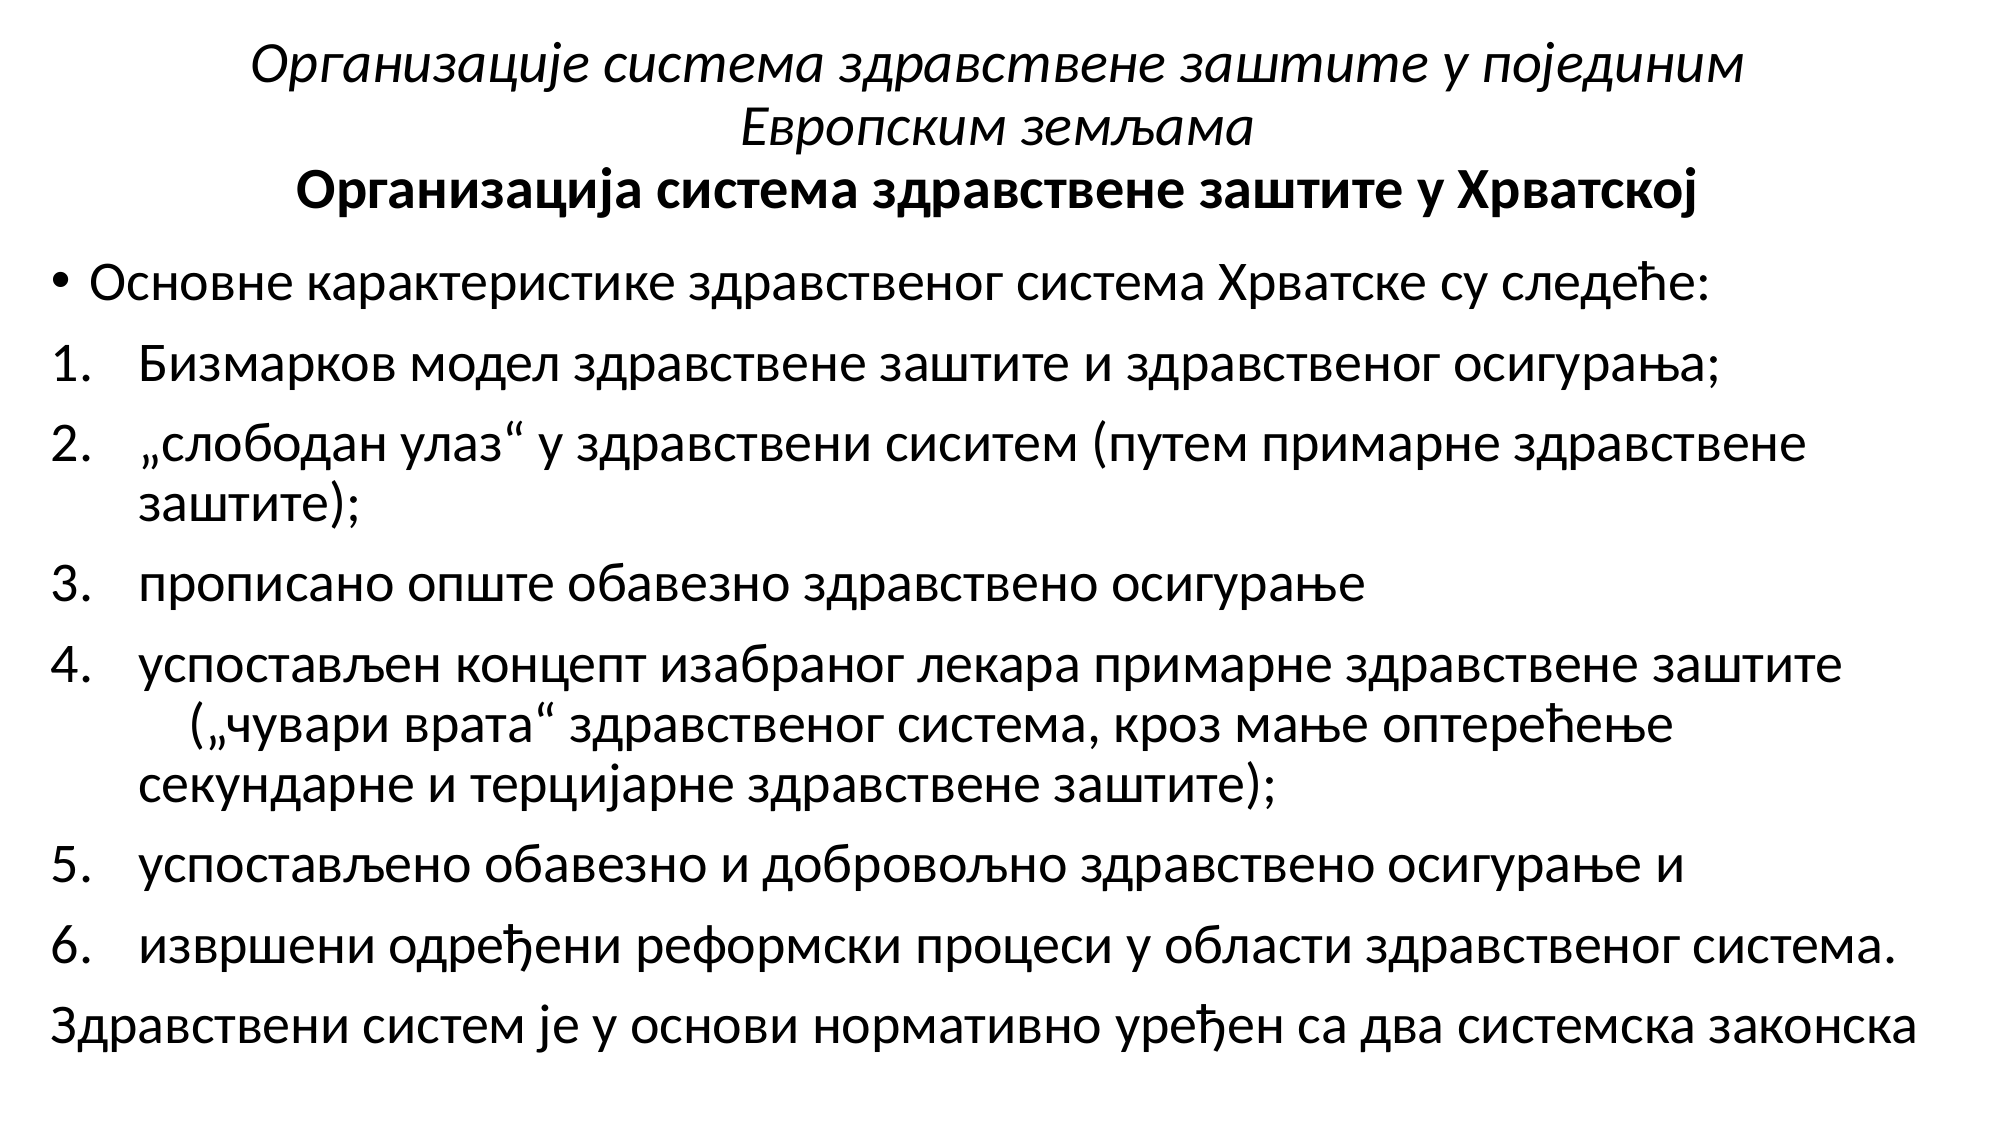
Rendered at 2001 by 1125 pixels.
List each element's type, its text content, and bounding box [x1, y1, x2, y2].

list Основне карактеристике здравственог система Хрватске су следеће: Бизмарков модел здравствене заштите и здравственог осигурања; „слободан улаз“ у здравствени сиситем (путем примарне здравствене заштите); прописано опште обавезно здравствено осигурање успостављен концепт изабраног лекара примарне здравствене заштите („чувари врата“ здравственог система, кроз мање оптерећење секундарне и терцијарне здравствене заштите); успостављено обавезно и добровољно здравствено осигурање и извршени одређени реформски процеси у области здравственог система. Здравствени систем је у основи нормативно уређен са два системска законска [35, 245, 1953, 1082]
title Организације система здравствене заштите у појединим Европским земљама Организација система здравствене заштите у Хрватској [135, 17, 1861, 236]
